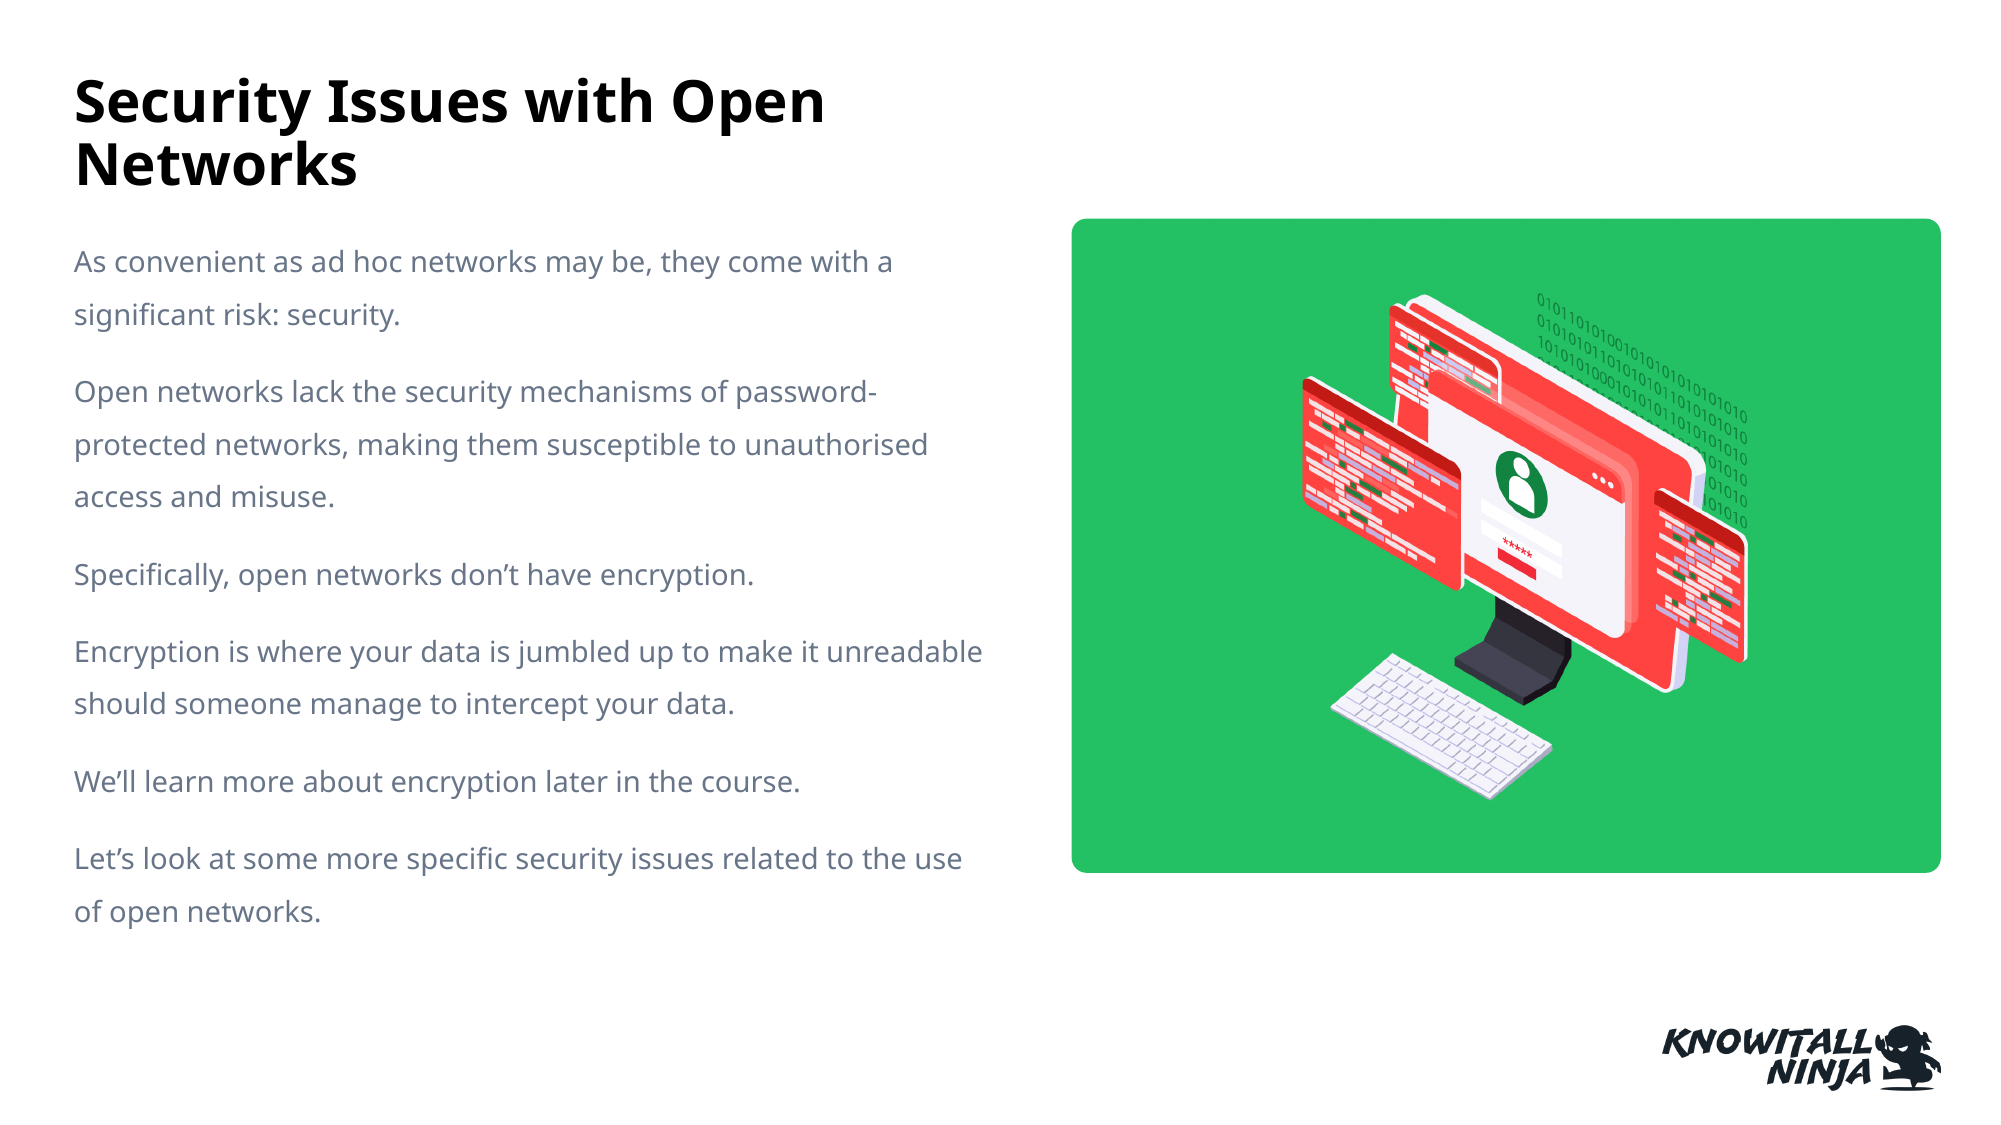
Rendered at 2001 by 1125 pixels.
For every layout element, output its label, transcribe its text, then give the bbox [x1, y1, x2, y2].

list As convenient as ad hoc networks may be, they come with a significant risk: security. Open networks lack the security mechanisms of password-protected networks, making them susceptible to unauthorised access and misuse. Specifically, open networks don’t have encryption. Encryption is where your data is jumbled up to make it unreadable should someone manage to intercept your data. We’ll learn more about encryption later in the course. Let’s look at some more specific security issues related to the use of open networks. [59, 218, 1000, 940]
picture [1662, 1025, 1941, 1091]
picture [1071, 218, 1942, 874]
title Security Issues with Open Networks [59, 117, 1000, 206]
